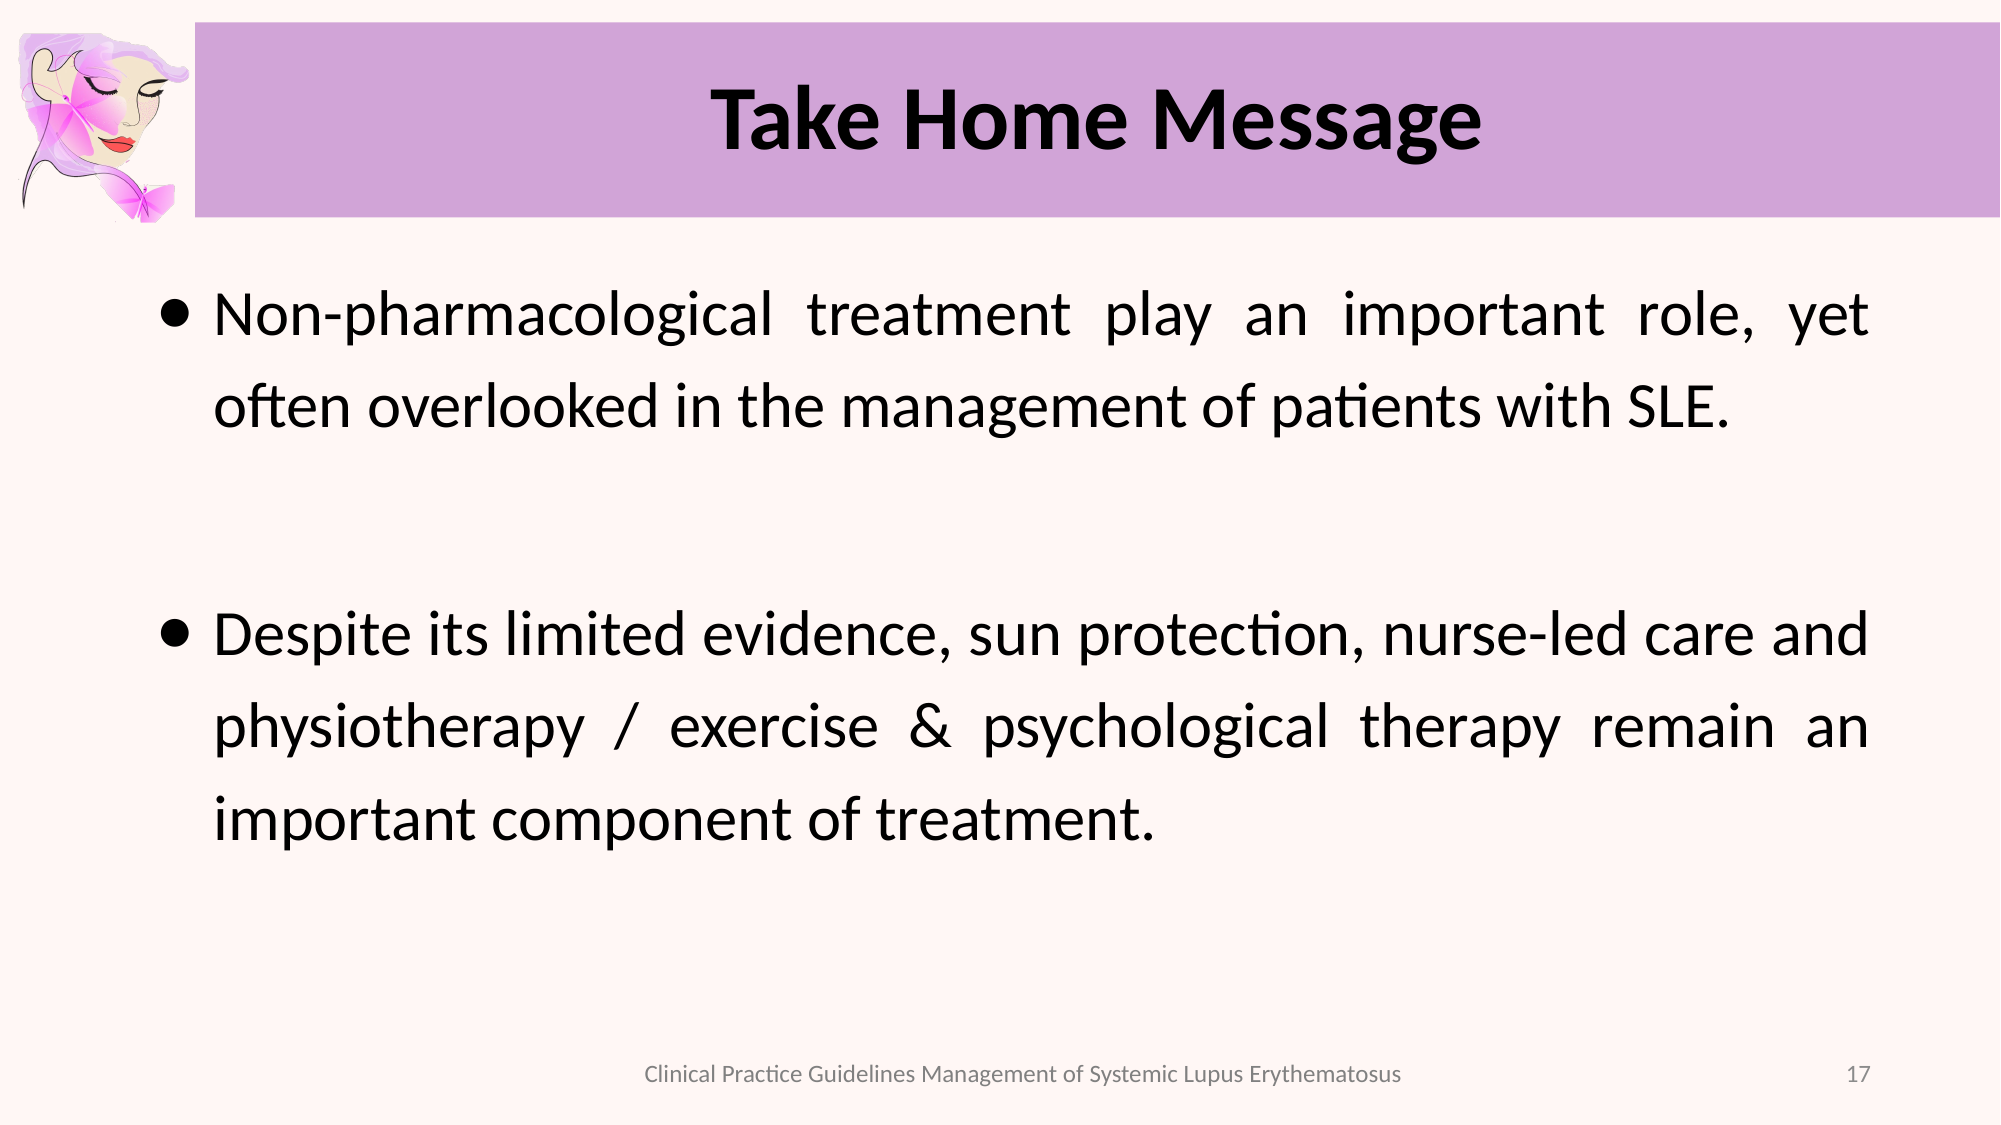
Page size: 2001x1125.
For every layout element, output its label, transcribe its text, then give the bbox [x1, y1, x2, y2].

slide_number 17 [1436, 1042, 1887, 1103]
title Take Home Message [195, 22, 2000, 218]
picture [0, 10, 210, 248]
list Non-pharmacological treatment play an important role, yet often overlooked in the management of patients with SLE. Despite its limited evidence, sun protection, nurse-led care and physiotherapy / exercise & psychological therapy remain an important component of treatment. [123, 247, 1887, 1014]
